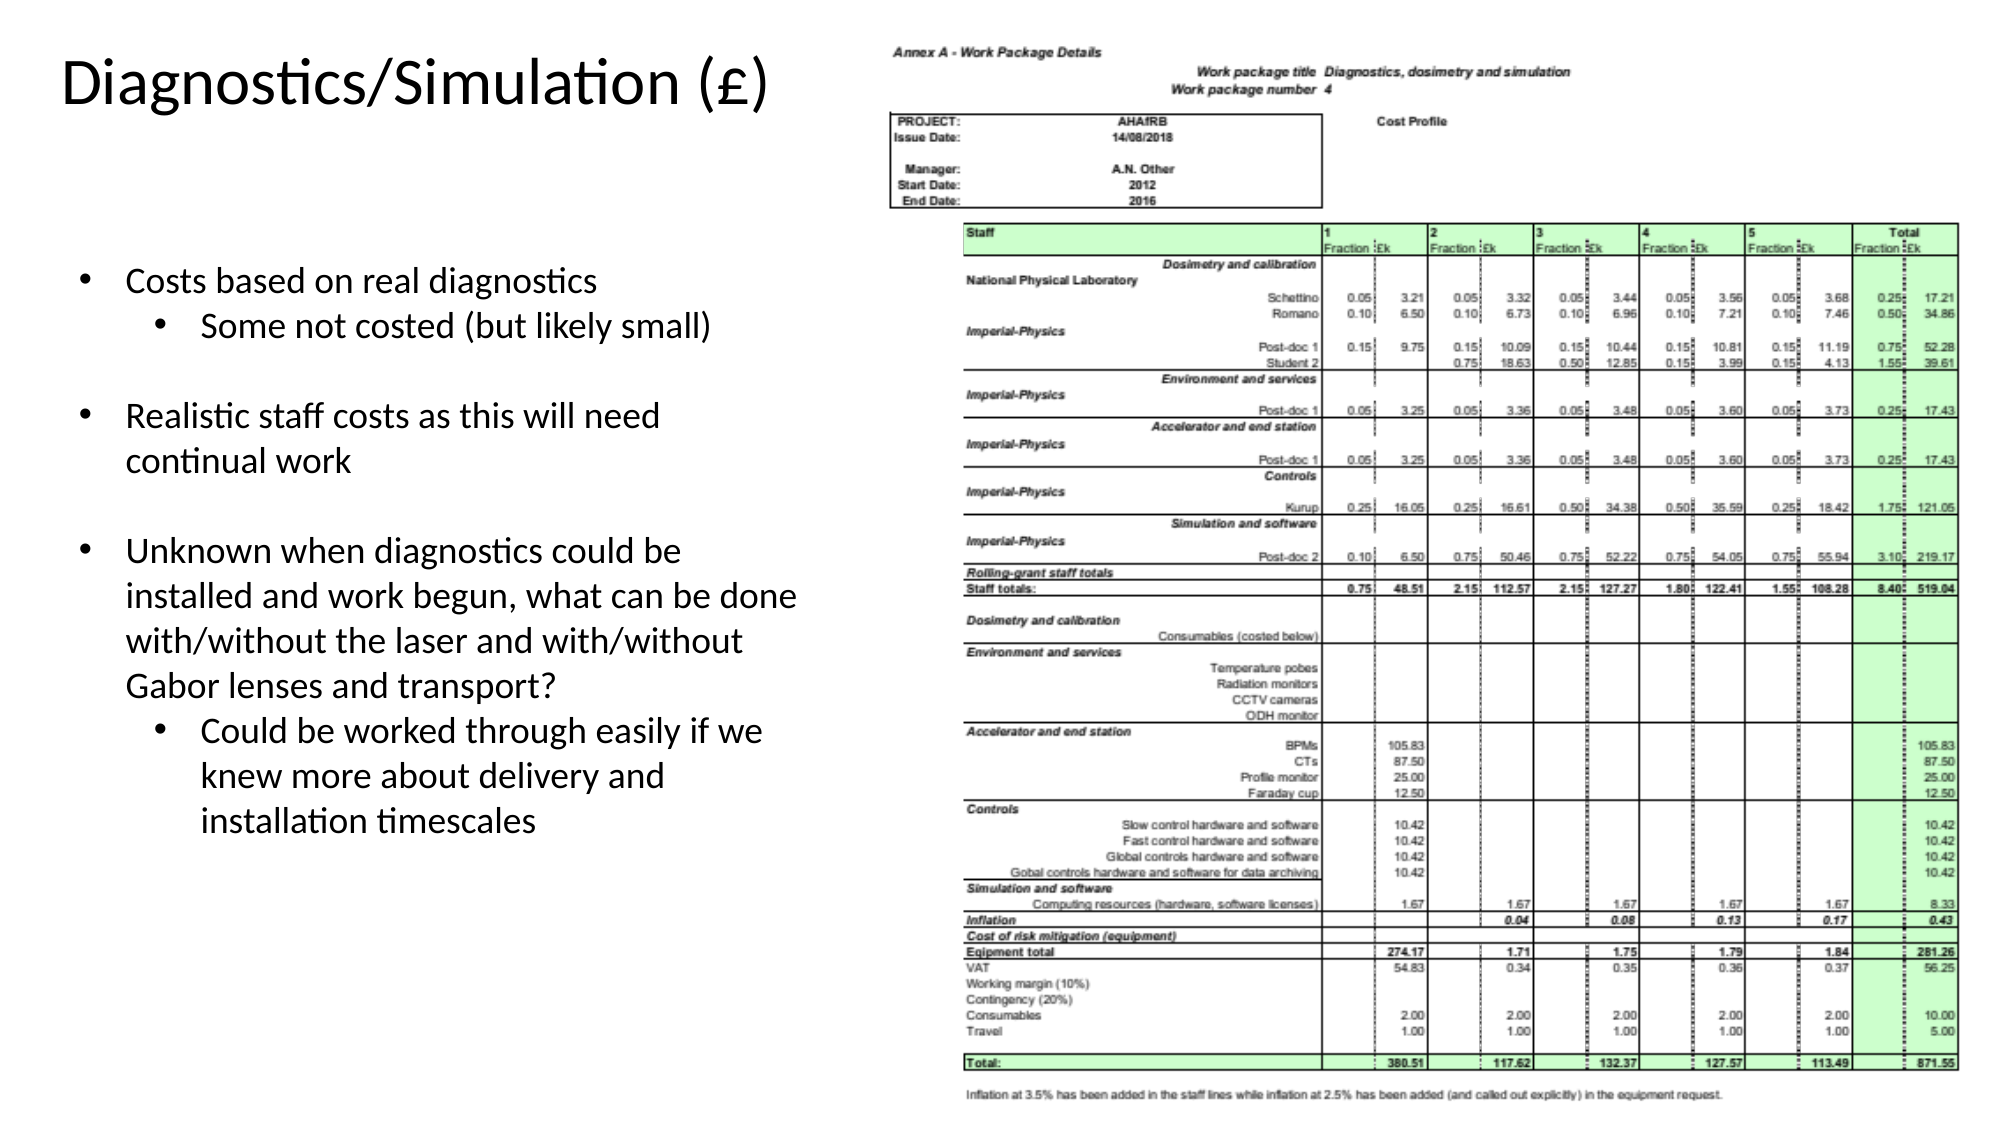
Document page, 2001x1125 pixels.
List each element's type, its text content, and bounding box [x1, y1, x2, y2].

picture [880, 30, 1978, 1123]
text_box Diagnostics/Simulation (£) [46, 30, 814, 125]
text_box Costs based on real diagnostics Some not costed (but likely small) Realistic staff costs as this will need continual work Unknown when diagnostics could be installed and work begun, what can be done with/without the laser and with/without Gabor lenses and transport? Could be worked through easily if we knew more about delivery and installation timescales [63, 248, 814, 849]
